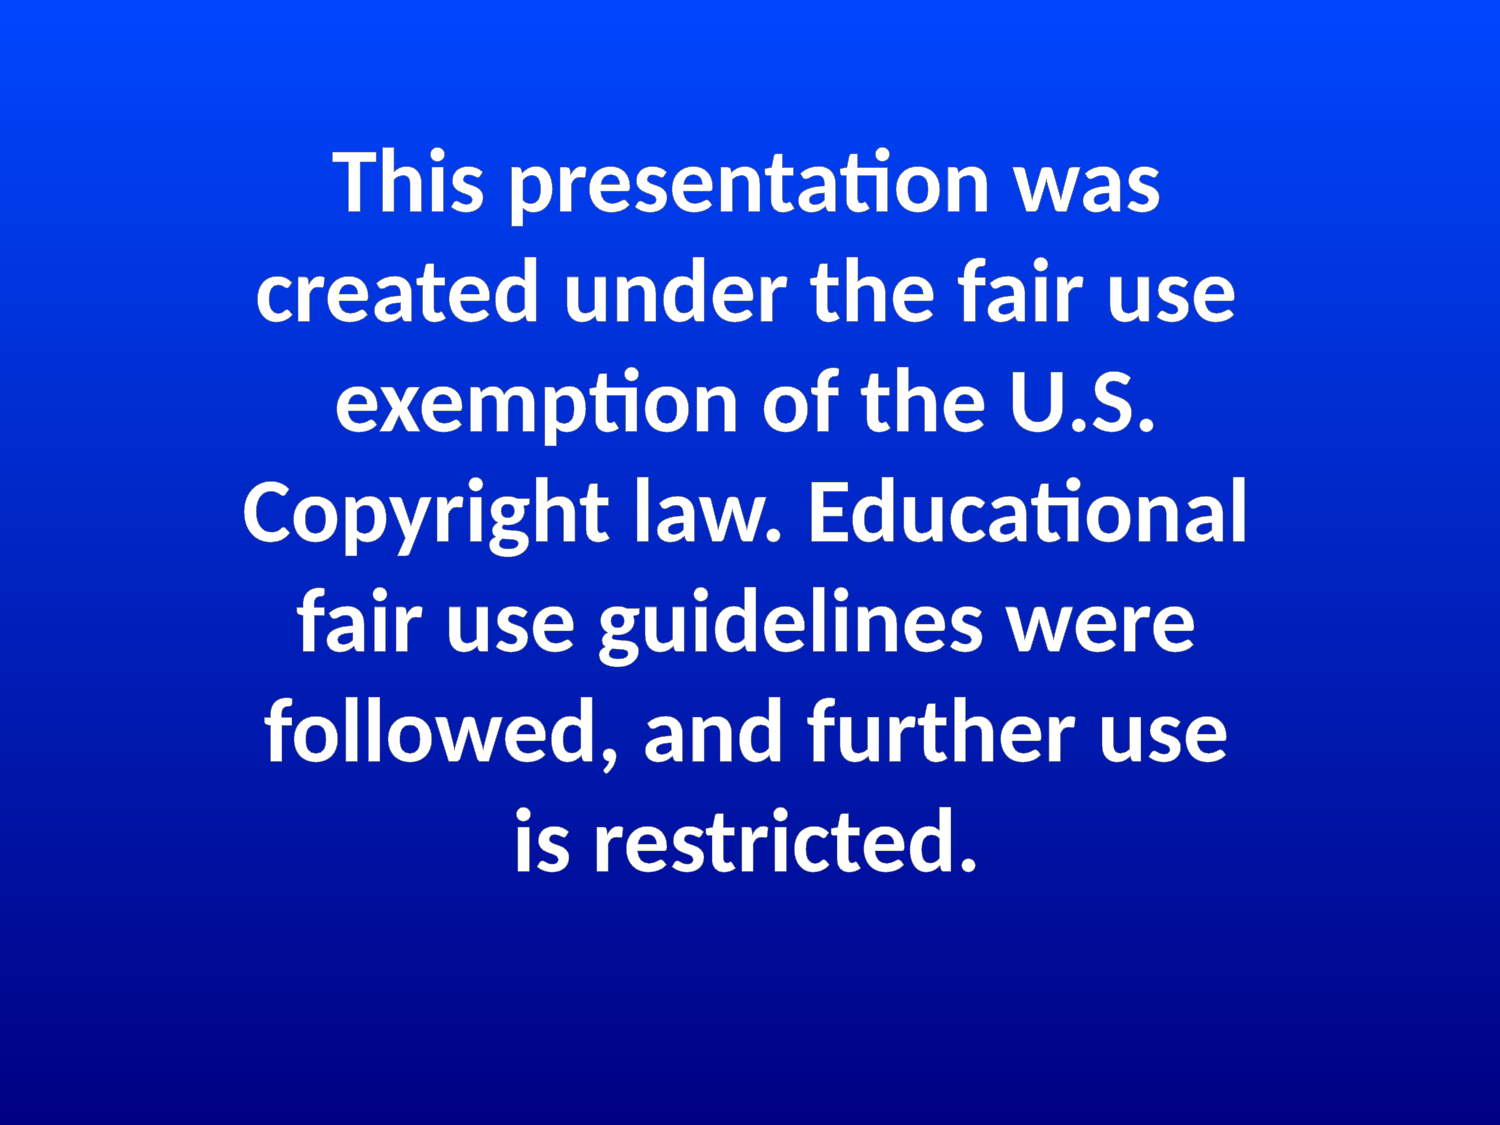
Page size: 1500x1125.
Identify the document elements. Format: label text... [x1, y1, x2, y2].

text_box This presentation was created under the fair use exemption of the U.S. Copyright law. Educational fair use guidelines were followed, and further use is restricted. [224, 112, 1269, 898]
